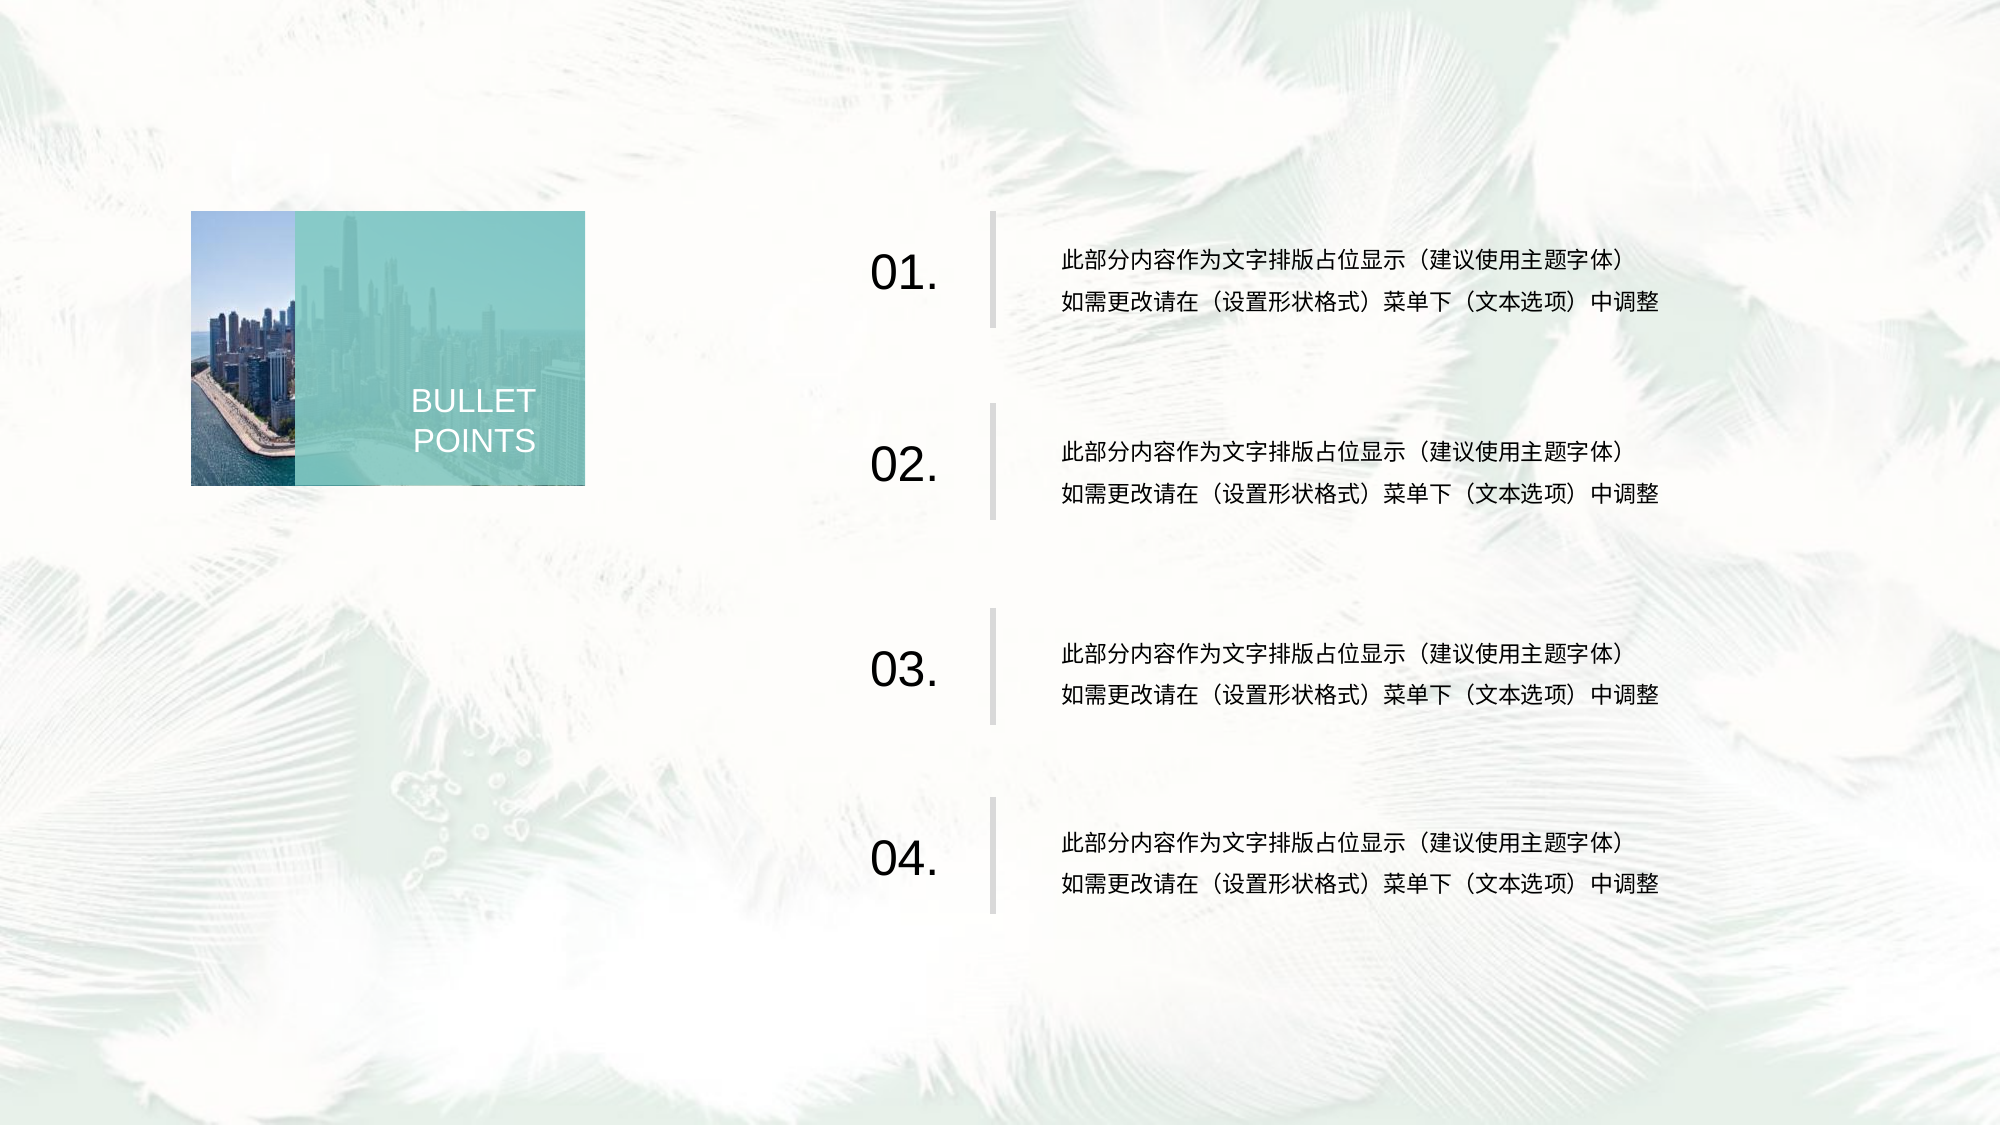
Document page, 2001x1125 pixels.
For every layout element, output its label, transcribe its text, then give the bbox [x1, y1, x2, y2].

text_box [190, 210, 294, 487]
text_box 01. [854, 232, 955, 307]
text_box 此部分内容作为文字排版占位显示（建议使用主题字体） 如需更改请在（设置形状格式）菜单下（文本选项）中调整 [1046, 404, 1809, 527]
text_box [294, 210, 586, 487]
text_box 39% [0, 0, 2000, 1125]
text_box 此部分内容作为文字排版占位显示（建议使用主题字体） 如需更改请在（设置形状格式）菜单下（文本选项）中调整 [1046, 798, 1809, 914]
text_box 此部分内容作为文字排版占位显示（建议使用主题字体） 如需更改请在（设置形状格式）菜单下（文本选项）中调整 [1046, 212, 1809, 335]
text_box 此部分内容作为文字排版占位显示（建议使用主题字体） 如需更改请在（设置形状格式）菜单下（文本选项）中调整 [1046, 609, 1809, 725]
text_box 02. [854, 424, 955, 499]
text_box 04. [854, 817, 955, 893]
text_box BULLET POINTS [395, 371, 552, 467]
text_box 03. [854, 628, 955, 704]
